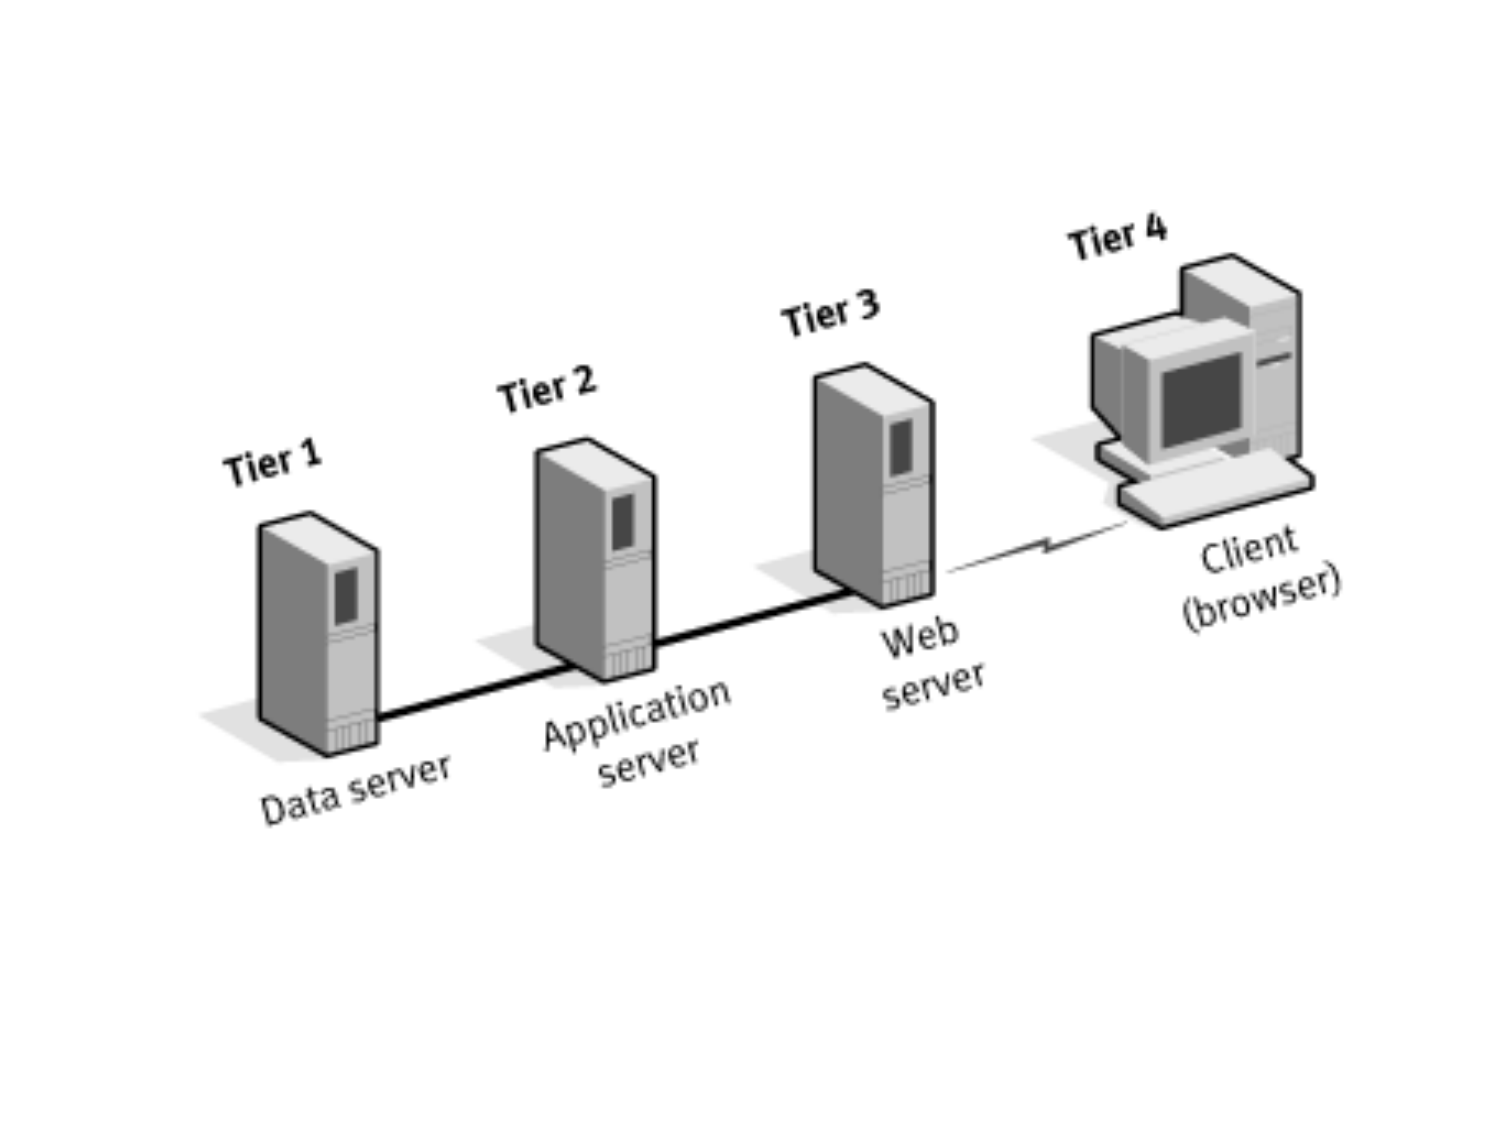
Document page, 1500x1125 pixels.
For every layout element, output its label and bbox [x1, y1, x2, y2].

picture [194, 207, 1353, 832]
